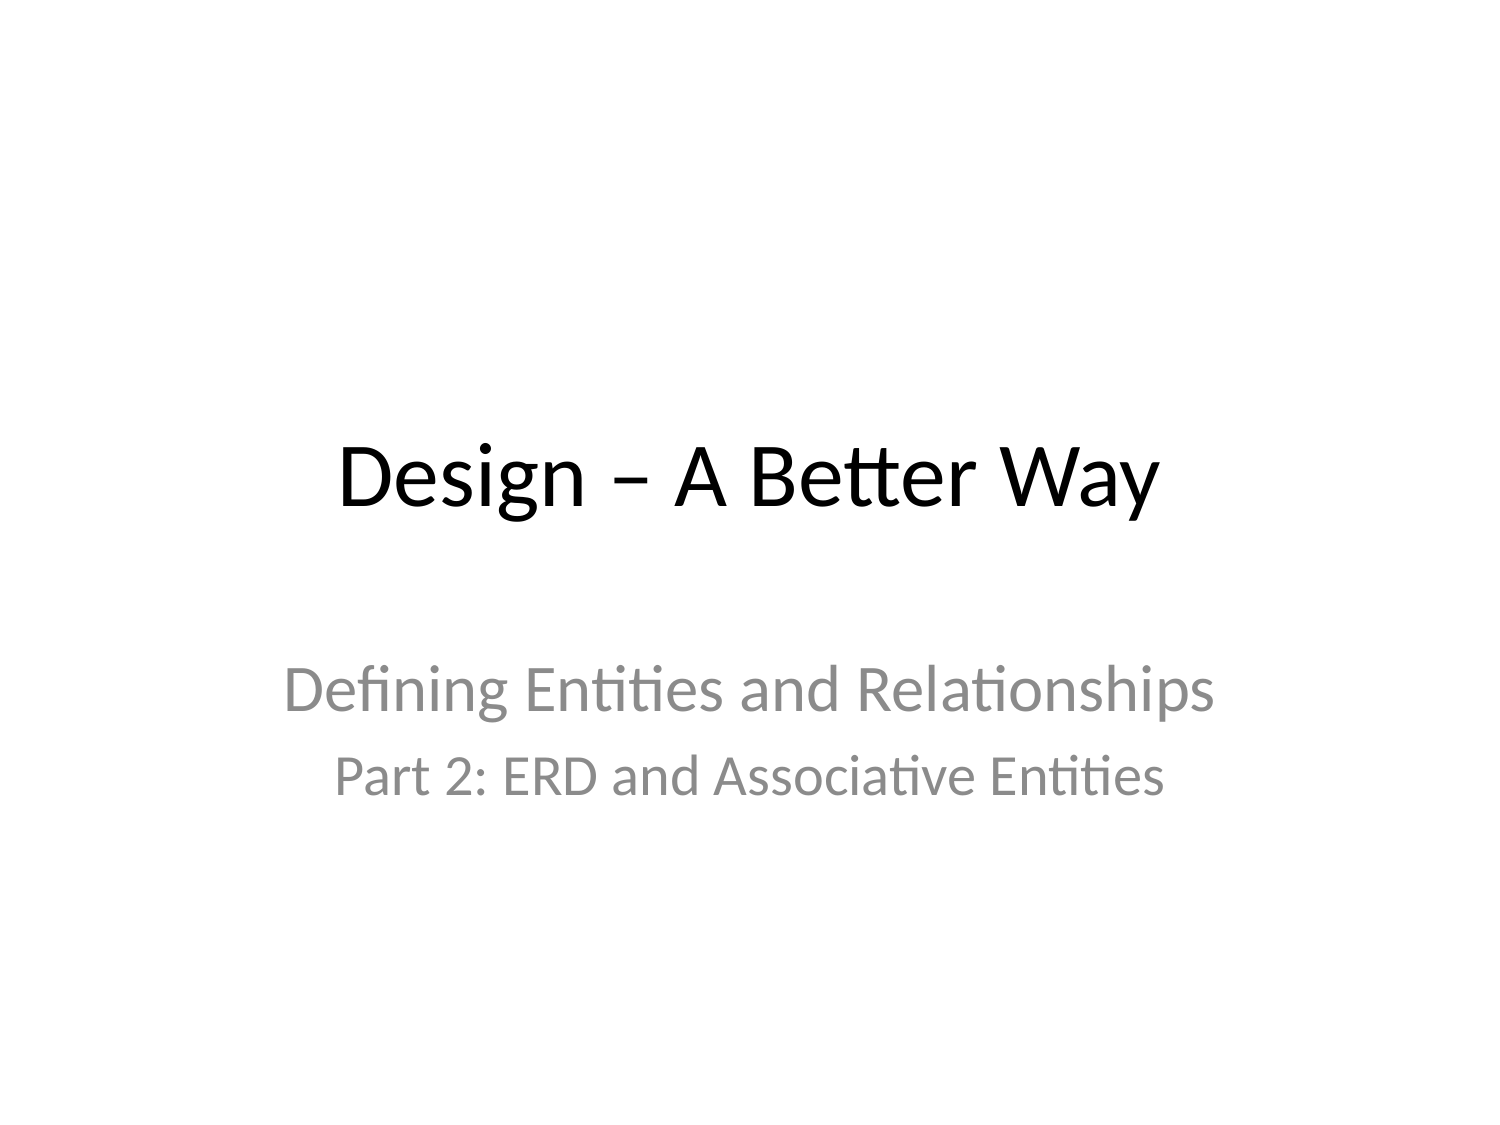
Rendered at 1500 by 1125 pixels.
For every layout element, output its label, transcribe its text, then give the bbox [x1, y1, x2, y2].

title Design – A Better Way [112, 349, 1388, 591]
subtitle Defining Entities and Relationships Part 2: ERD and Associative Entities [225, 637, 1275, 925]
